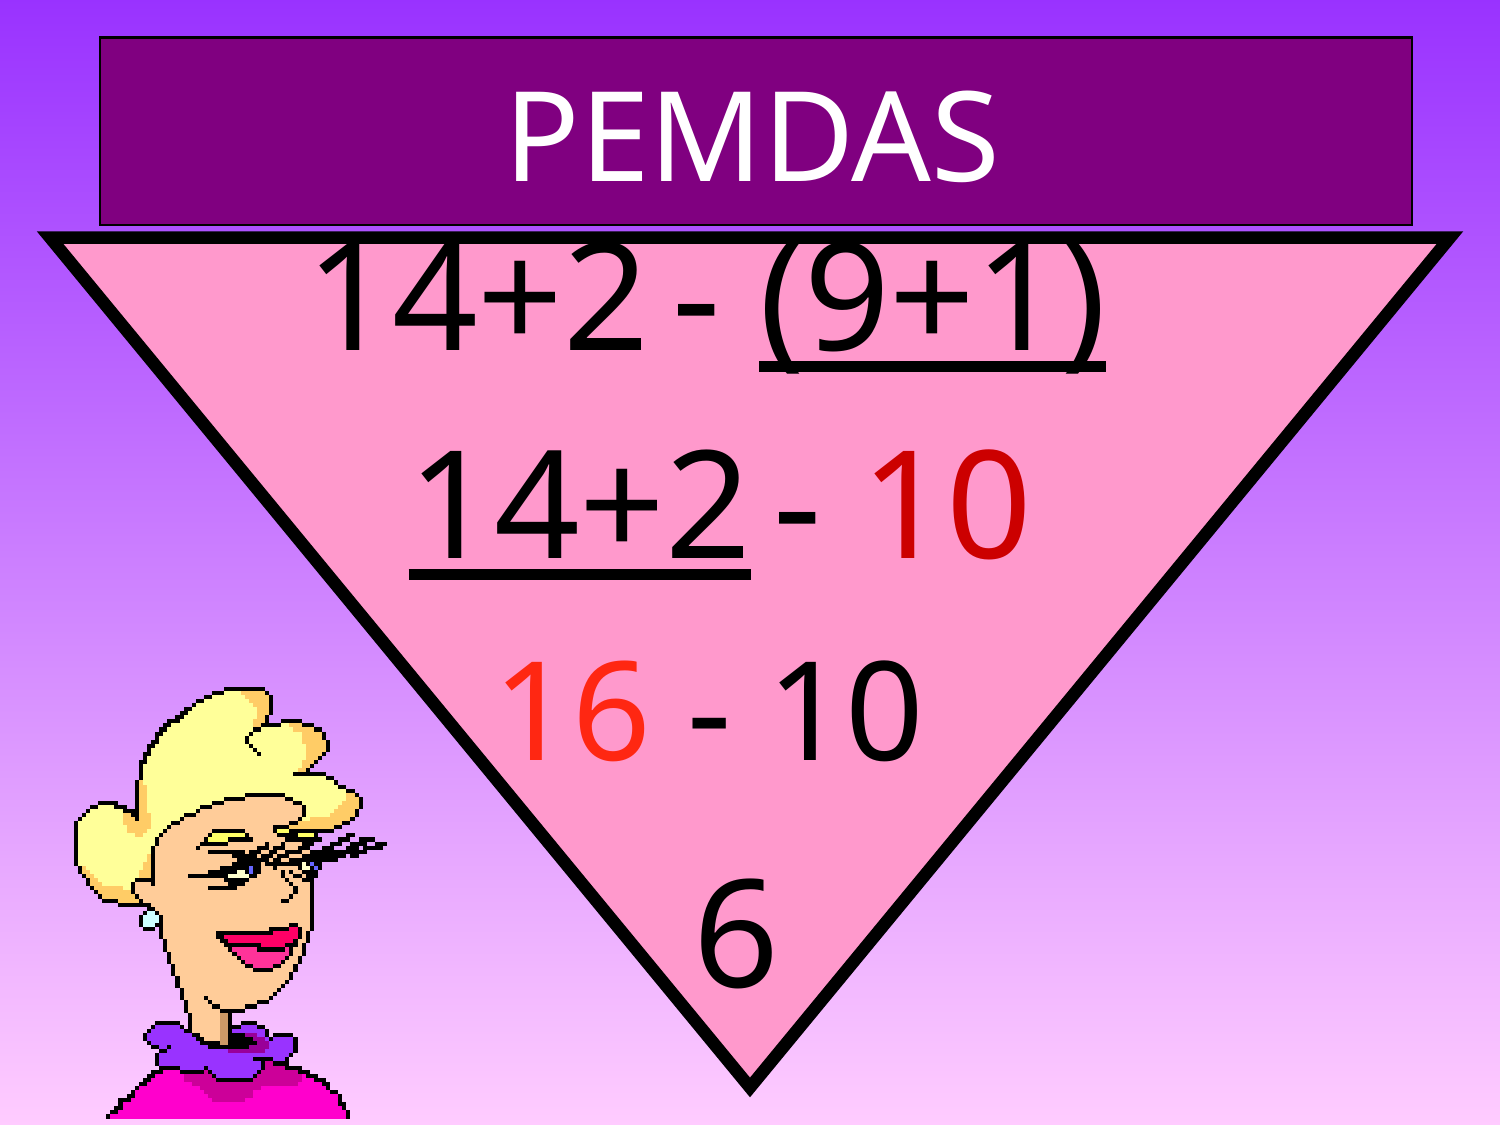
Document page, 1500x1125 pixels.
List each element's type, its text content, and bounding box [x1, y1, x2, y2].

text_box 14+2 - (9+1) [300, 200, 1225, 235]
picture [62, 618, 413, 1120]
title PEMDAS [99, 37, 1413, 225]
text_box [49, 237, 1451, 1088]
